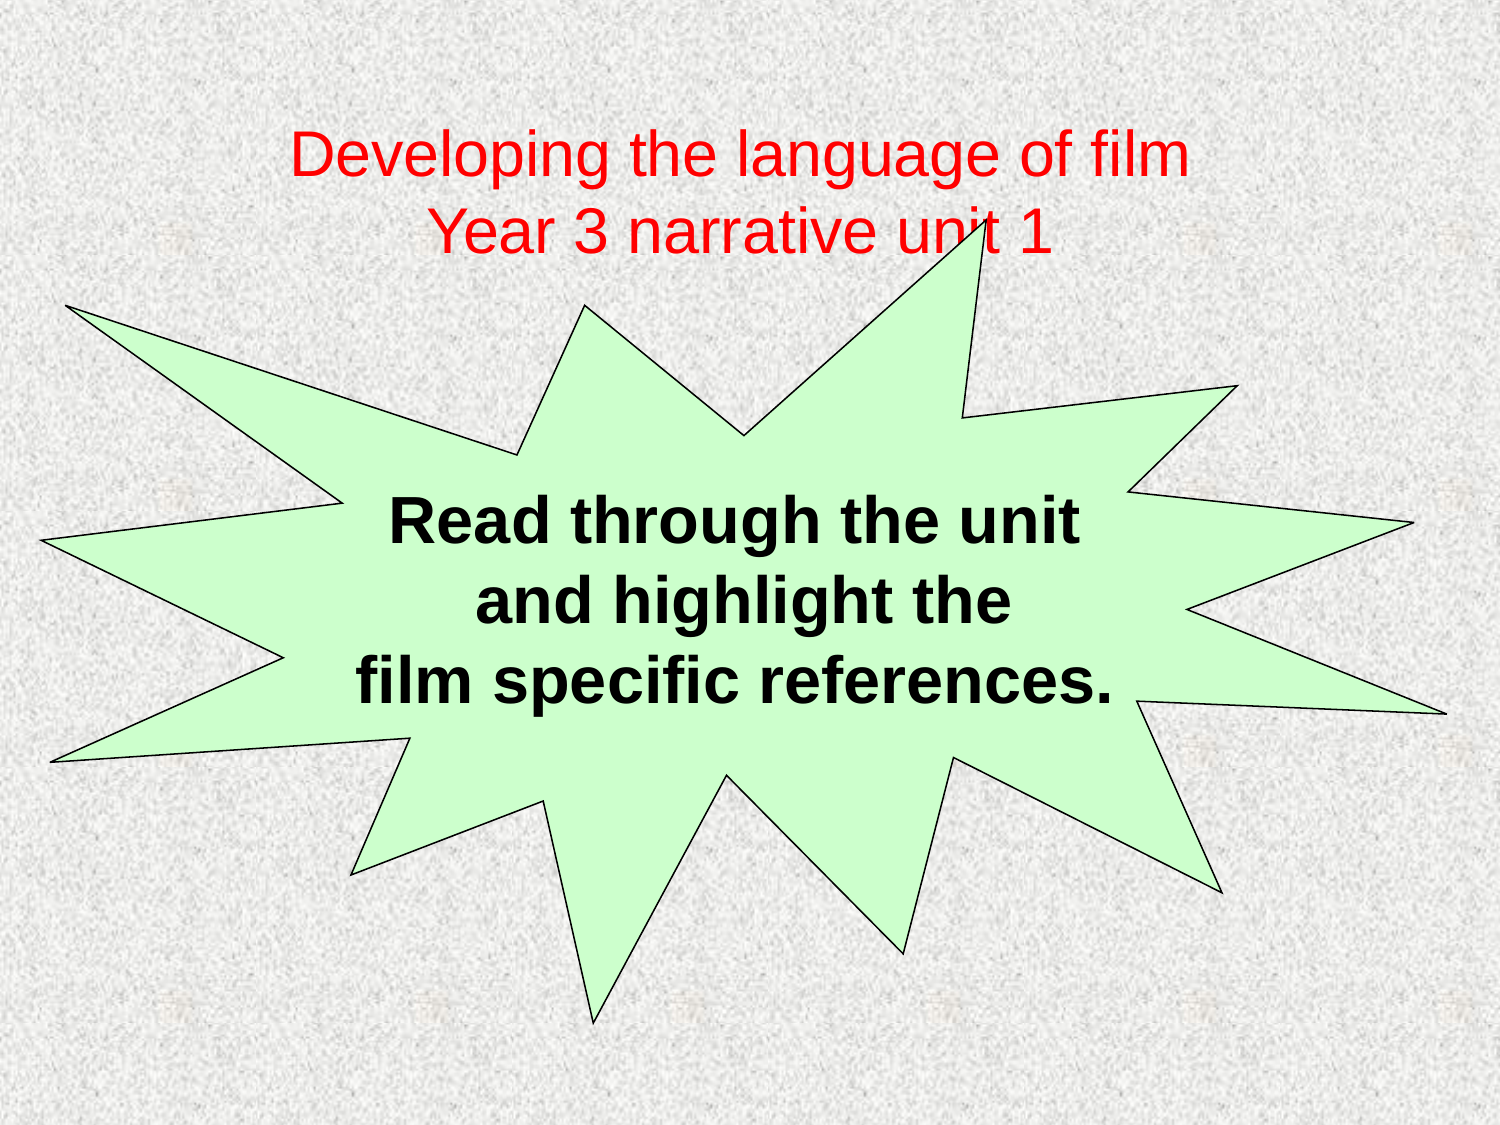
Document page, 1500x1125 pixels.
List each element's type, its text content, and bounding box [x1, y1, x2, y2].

title Developing the language of film Year 3 narrative unit 1 [52, 133, 1428, 245]
text_box Read through the unit and highlight the film specific references. [41, 219, 1447, 1024]
picture [0, 0, 1500, 1125]
